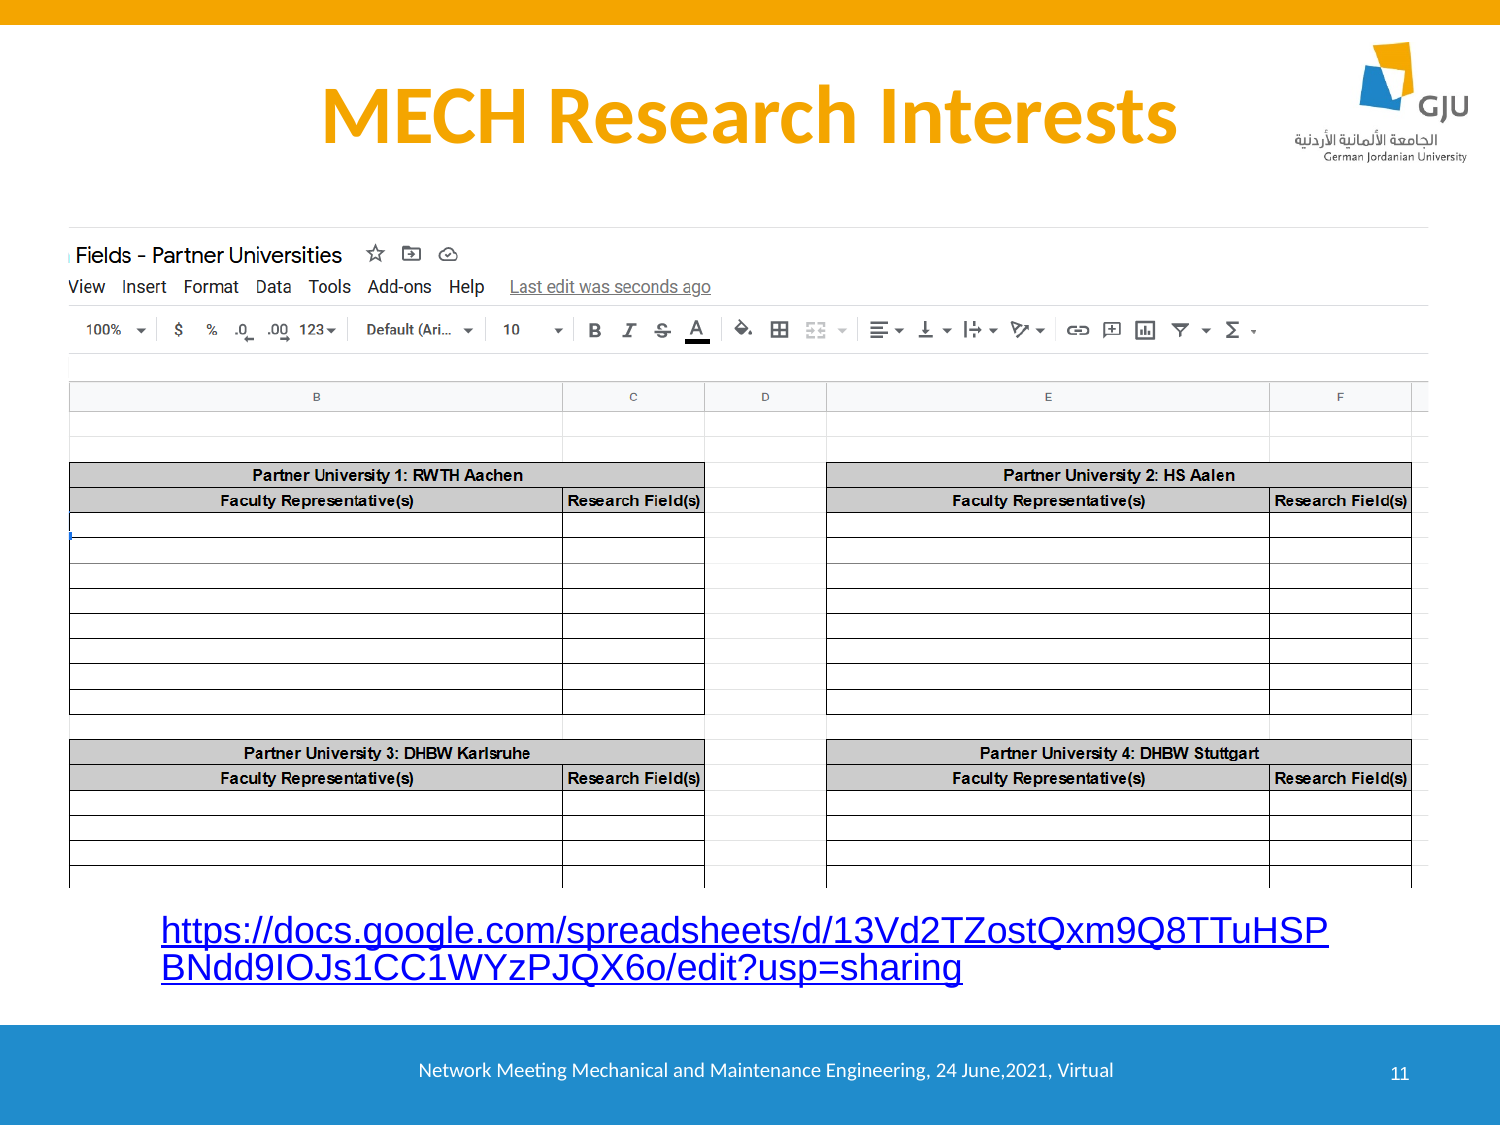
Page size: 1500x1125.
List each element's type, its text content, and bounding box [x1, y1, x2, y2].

picture [1295, 42, 1468, 163]
slide_number 11 [1074, 1042, 1425, 1103]
picture [0, 0, 1500, 25]
text_box https://docs.google.com/spreadsheets/d/13Vd2TZostQxm9Q8TTuHSPBNdd9IOJs1CC1WYzPJQX6o/edit?usp=sharing [146, 898, 1354, 1004]
footer Network Meeting Mechanical and Maintenance Engineering, 24 June,2021, Virtual [320, 1051, 1213, 1112]
picture [68, 227, 1429, 888]
title MECH Research Interests [75, 45, 1425, 175]
